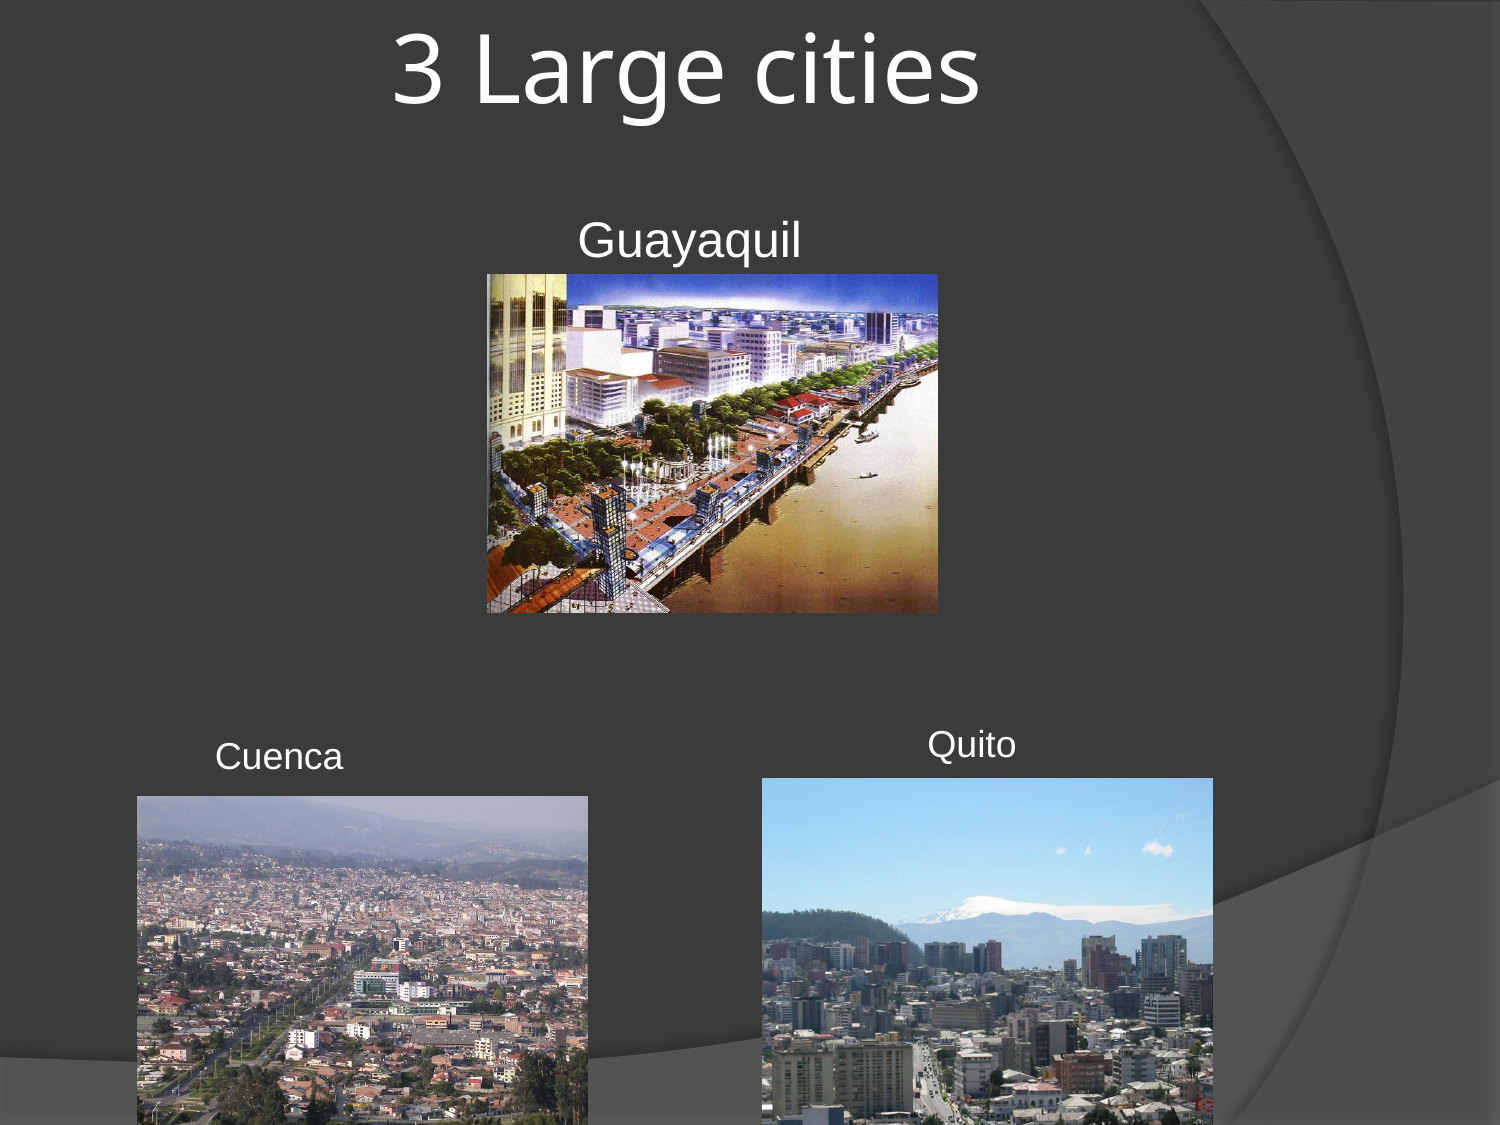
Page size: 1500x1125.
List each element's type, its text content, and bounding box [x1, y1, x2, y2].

text_box Guayaquil [562, 199, 963, 275]
picture [487, 274, 938, 613]
title 3 Large cities [75, 0, 1300, 130]
text_box Quito [912, 712, 1063, 768]
text_box Cuenca [200, 724, 538, 785]
picture [762, 777, 1213, 1125]
picture [137, 796, 588, 1125]
